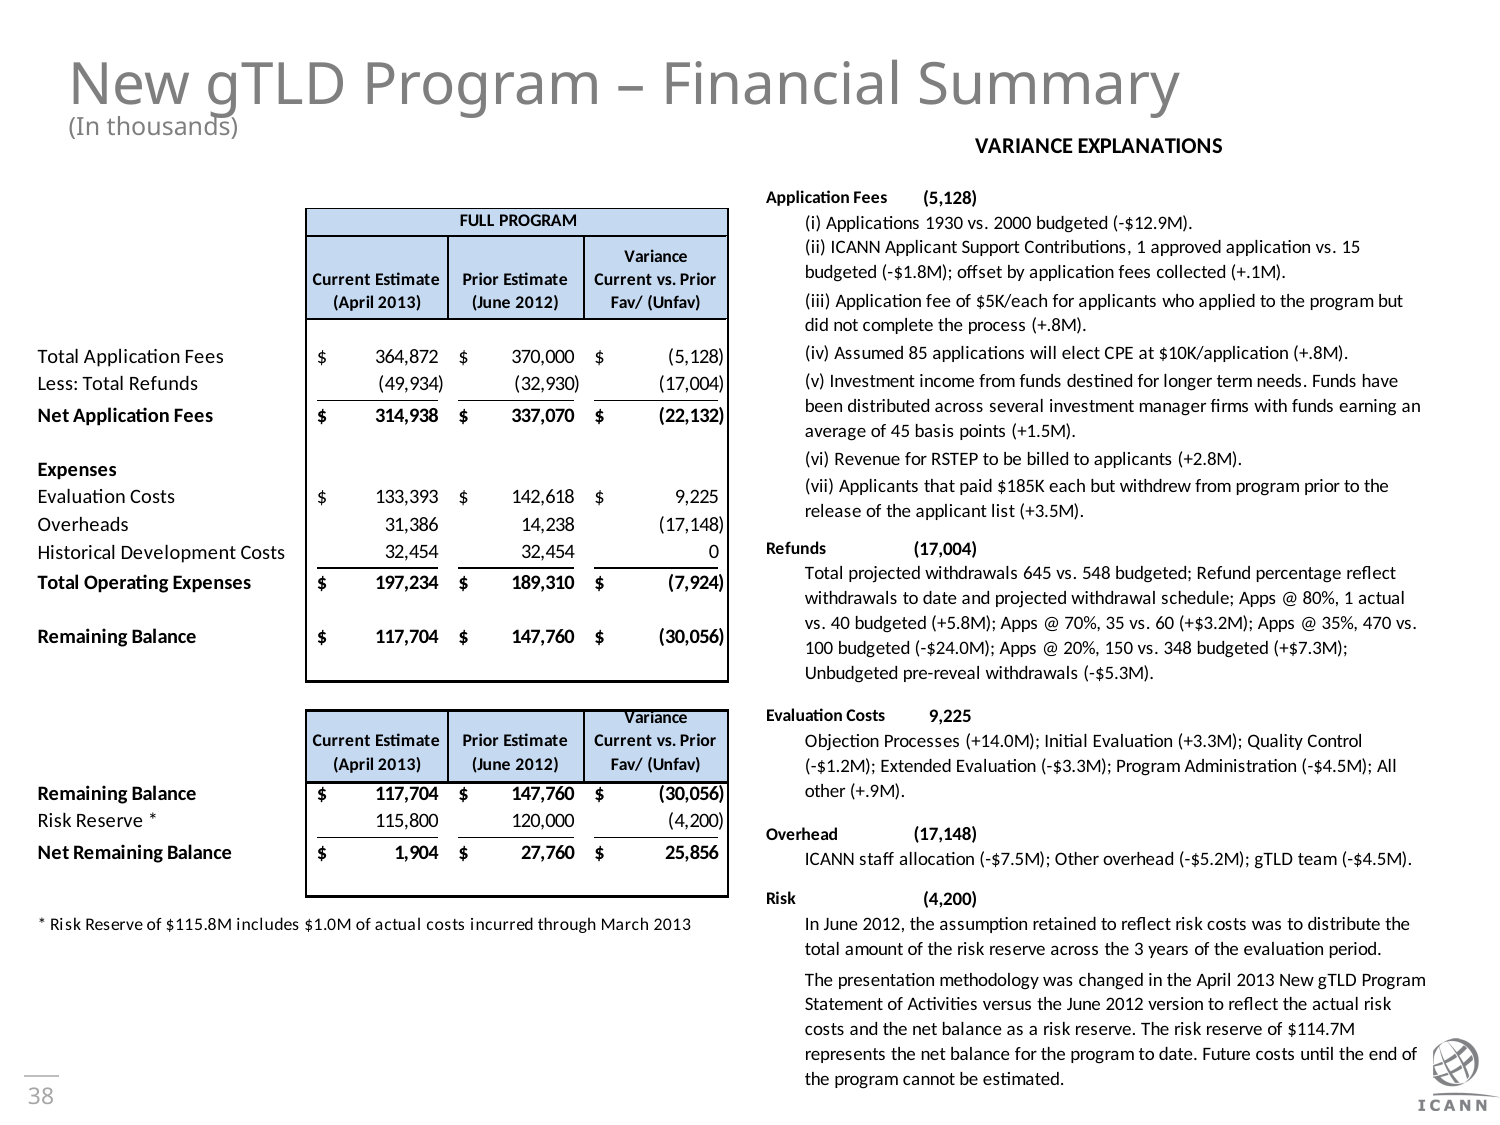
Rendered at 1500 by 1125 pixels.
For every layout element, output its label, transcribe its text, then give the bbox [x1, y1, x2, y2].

picture [762, 134, 1500, 1111]
title New gTLD Program – Financial Summary (In thousands) [54, 52, 1388, 161]
picture [33, 207, 746, 941]
